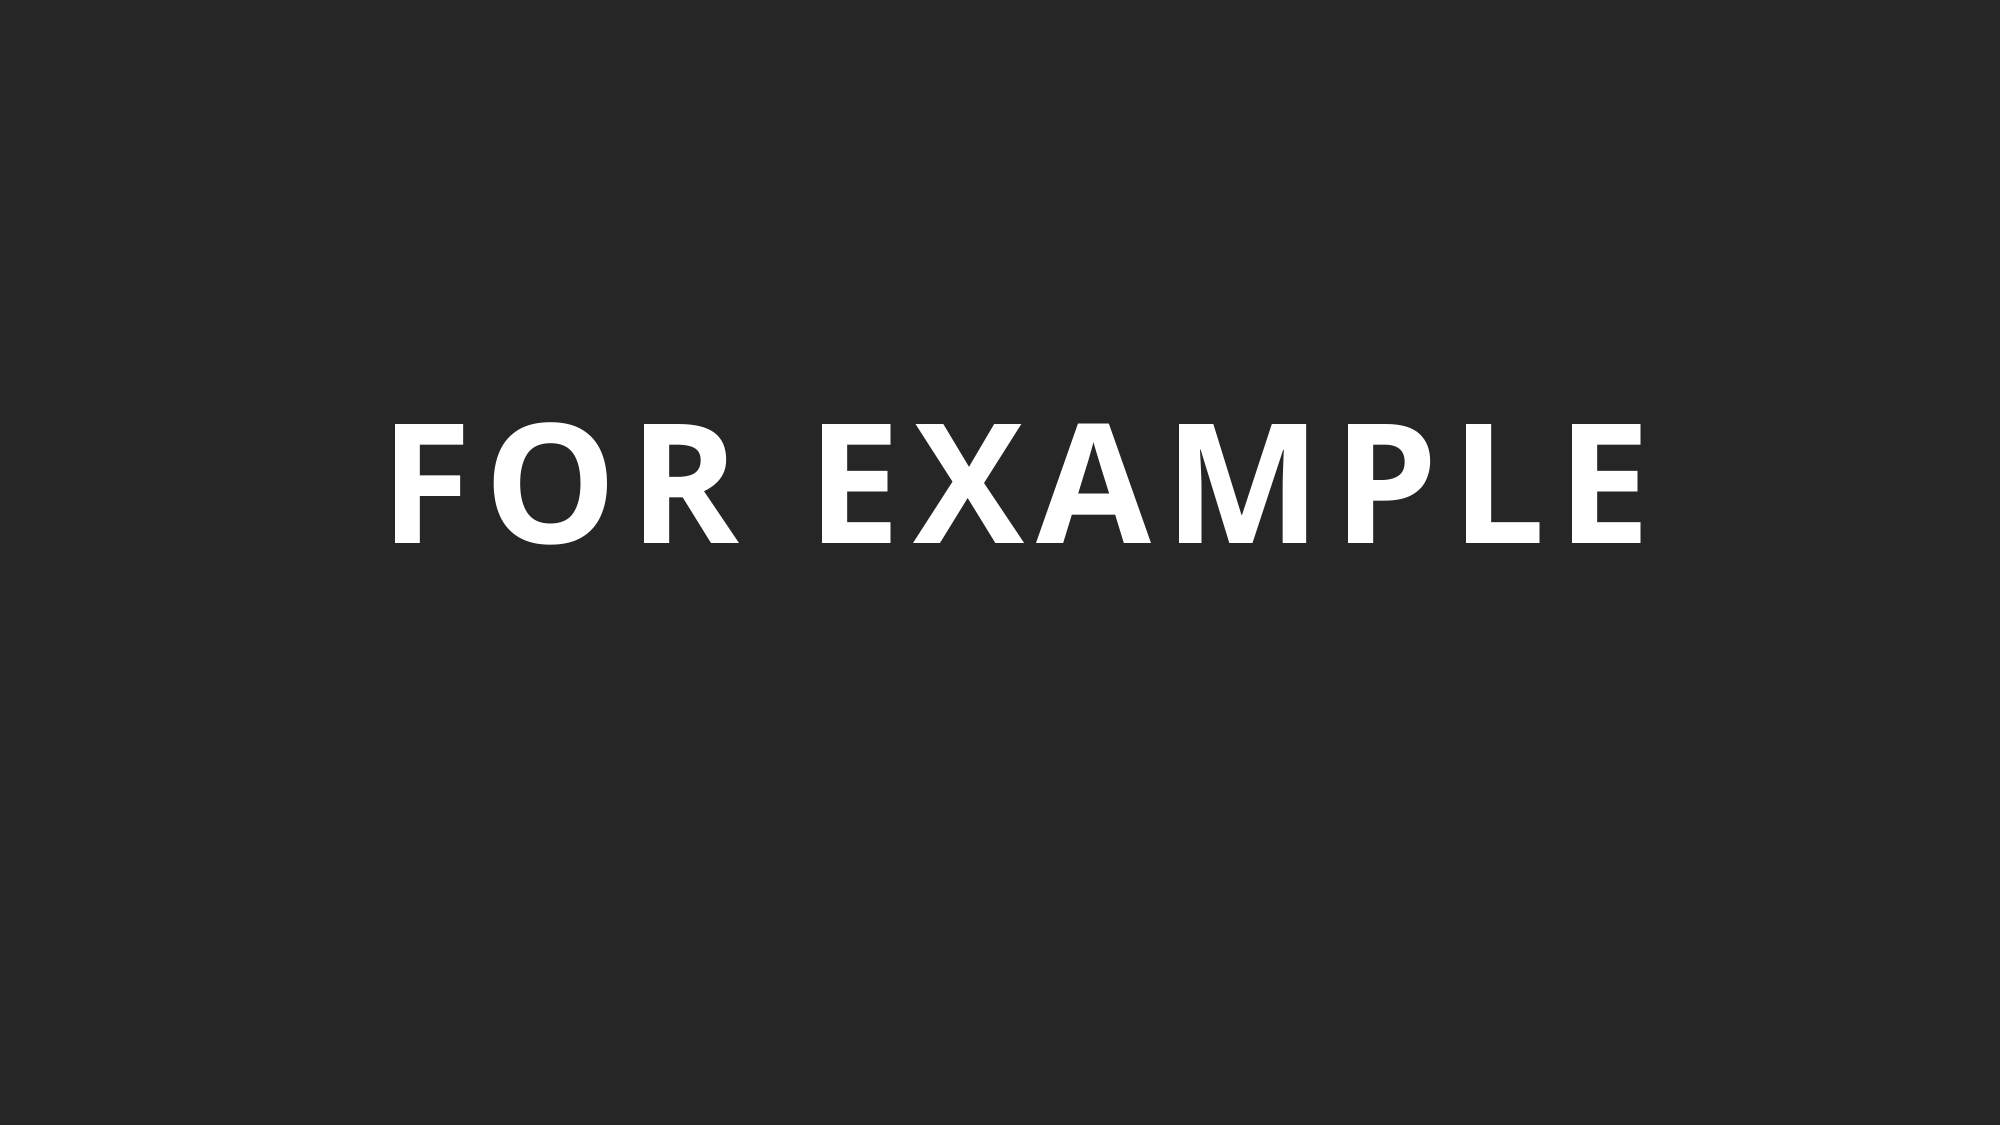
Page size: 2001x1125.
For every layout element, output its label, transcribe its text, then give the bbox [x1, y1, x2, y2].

text_box FOR EXAMPLE [183, 369, 1850, 585]
